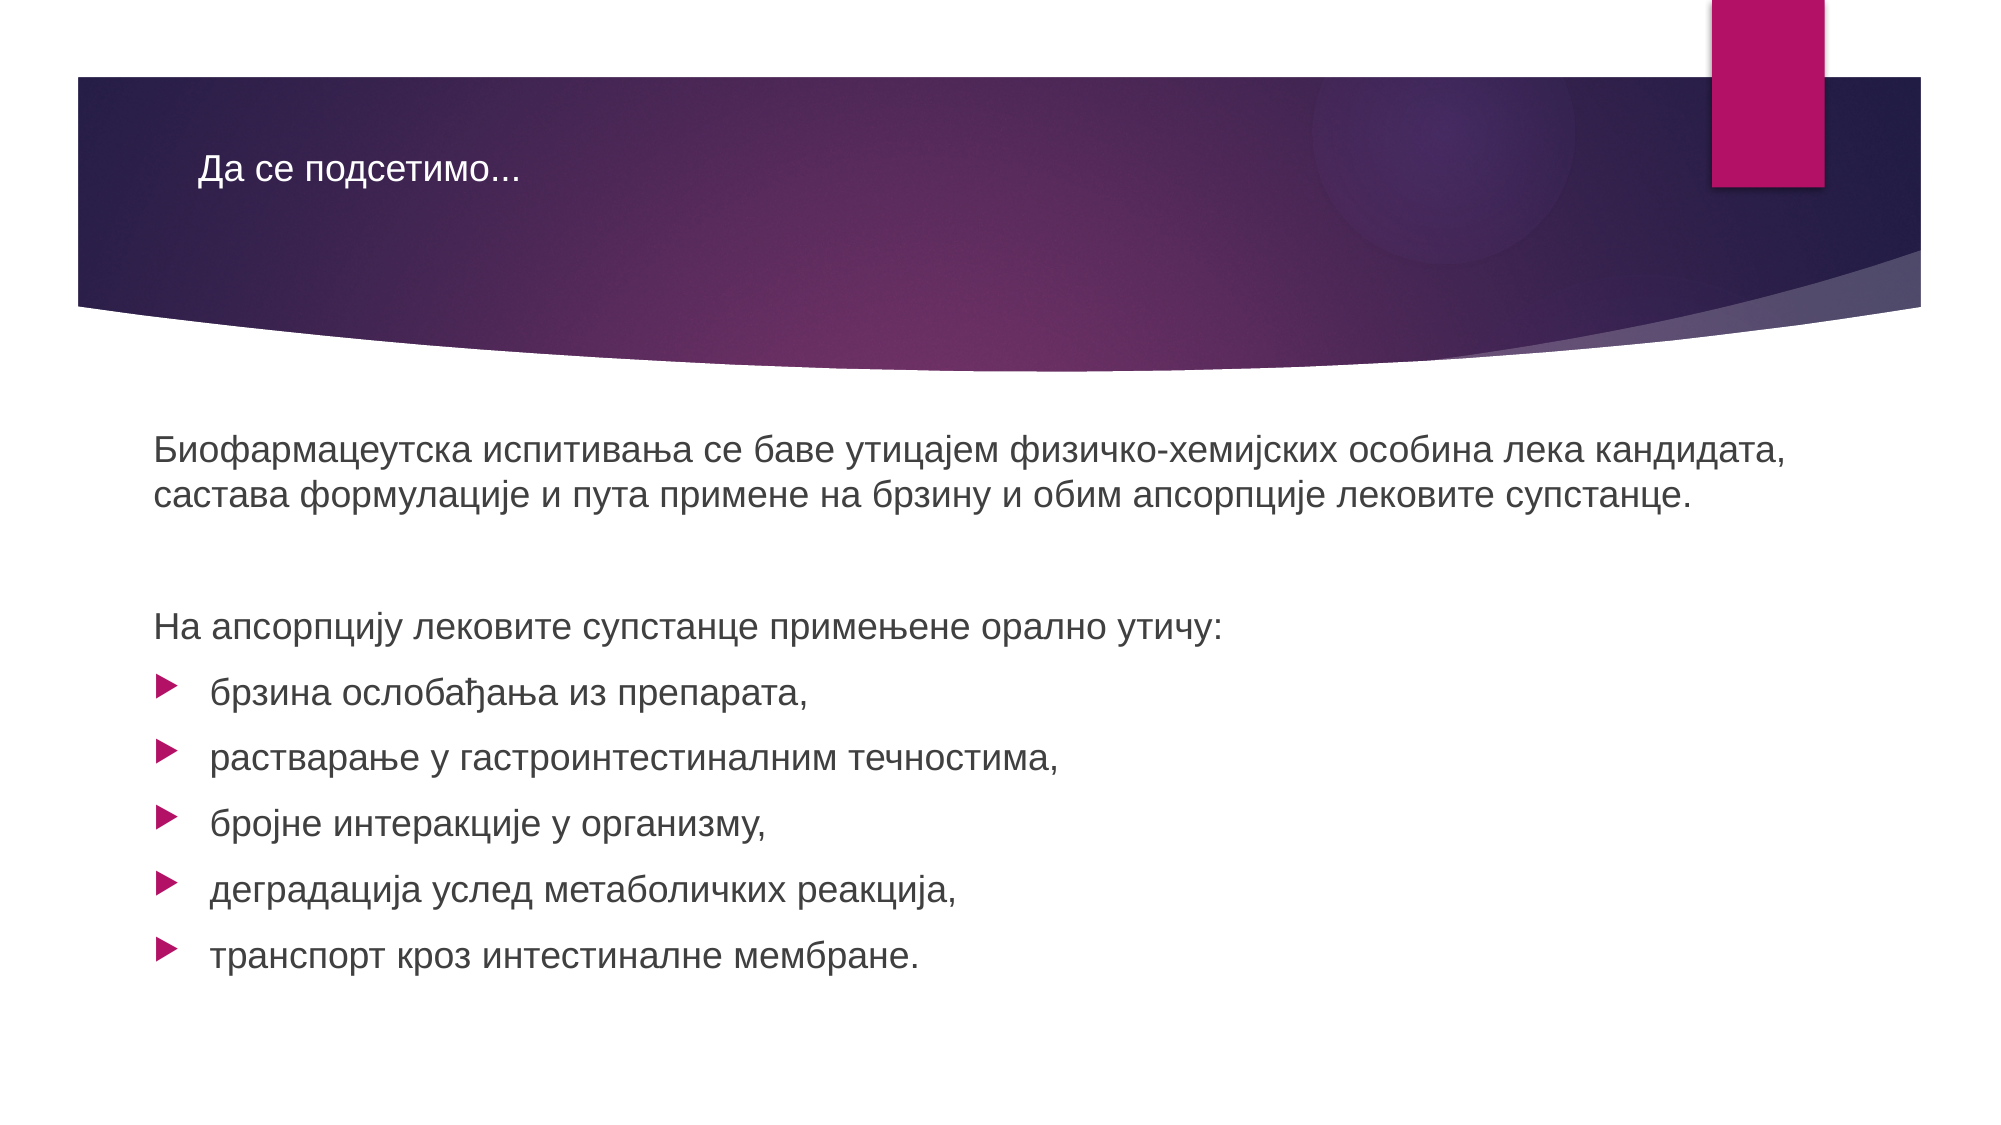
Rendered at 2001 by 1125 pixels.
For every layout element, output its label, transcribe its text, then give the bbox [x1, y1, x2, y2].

list Биофармацеутска испитивања се баве утицајем физичко-хемијских особина лека кандидата, састава формулације и пута примене на брзину и обим апсорпције лековите супстанце. На апсорпцију лековите супстанце примењене орално утичу: брзина ослобађања из препарата, растварање у гастроинтестиналним течностима, бројне интеракције у организму, деградација услед метаболичких реакција, транспорт кроз интестиналне мембране. [138, 417, 1839, 1125]
text_box Да се подсетимо... [183, 136, 1469, 197]
